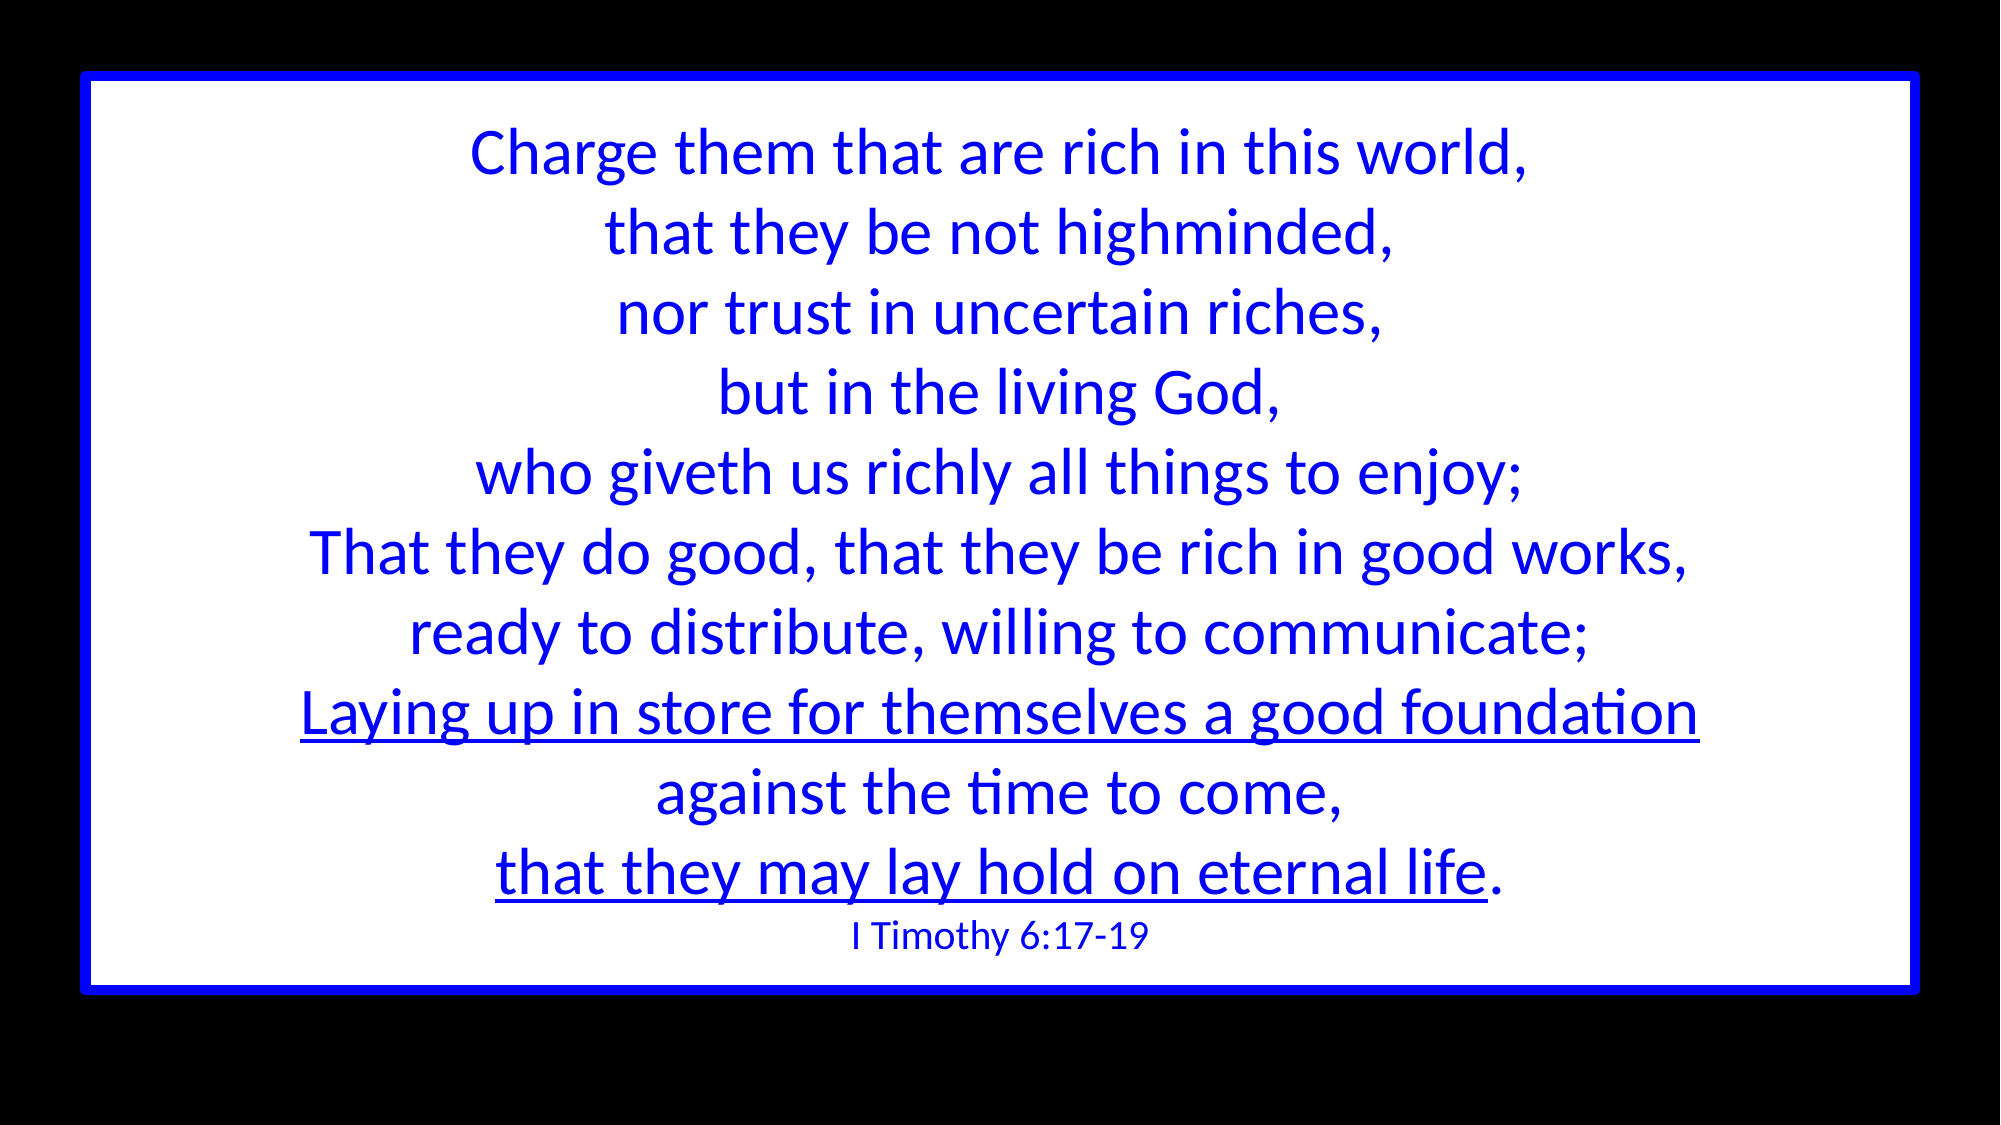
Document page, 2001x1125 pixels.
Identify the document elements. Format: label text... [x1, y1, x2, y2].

text_box Charge them that are rich in this world, that they be not highminded, nor trust in uncertain riches, but in the living God, who giveth us richly all things to enjoy; That they do good, that they be rich in good works, ready to distribute, willing to communicate; Laying up in store for themselves a good foundation against the time to come, that they may lay hold on eternal life. I Timothy 6:17-19 [85, 75, 1915, 991]
